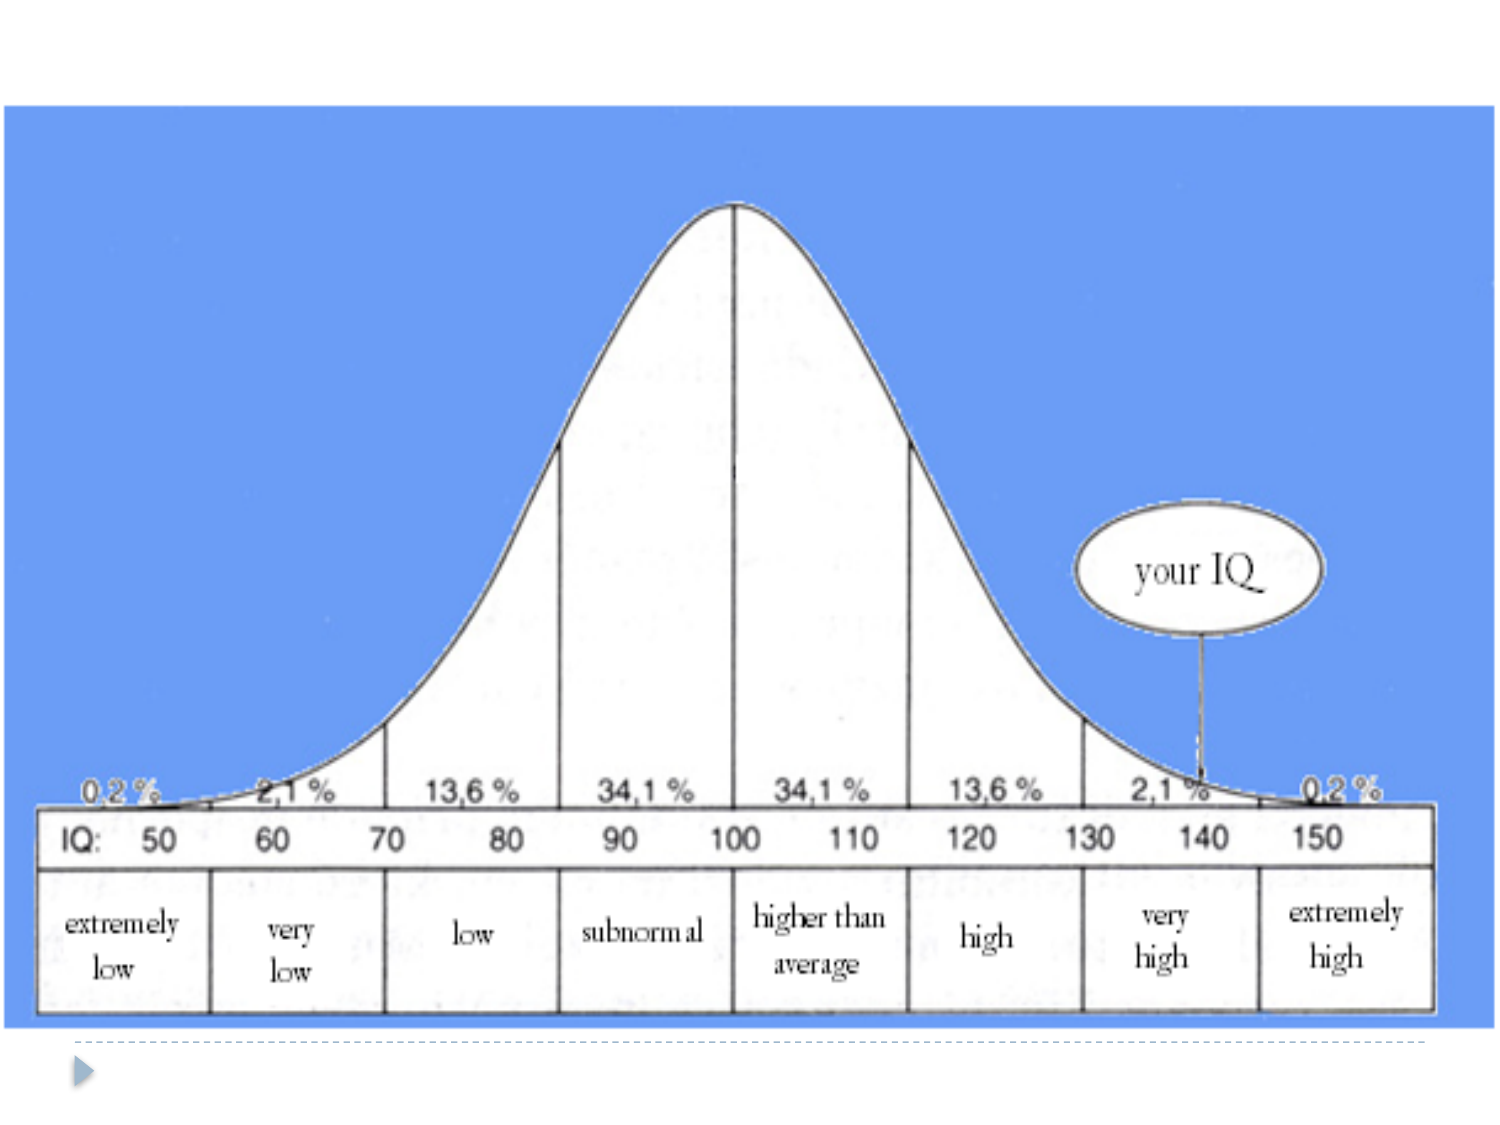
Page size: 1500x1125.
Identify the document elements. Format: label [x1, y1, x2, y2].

list [0, 101, 1500, 1036]
